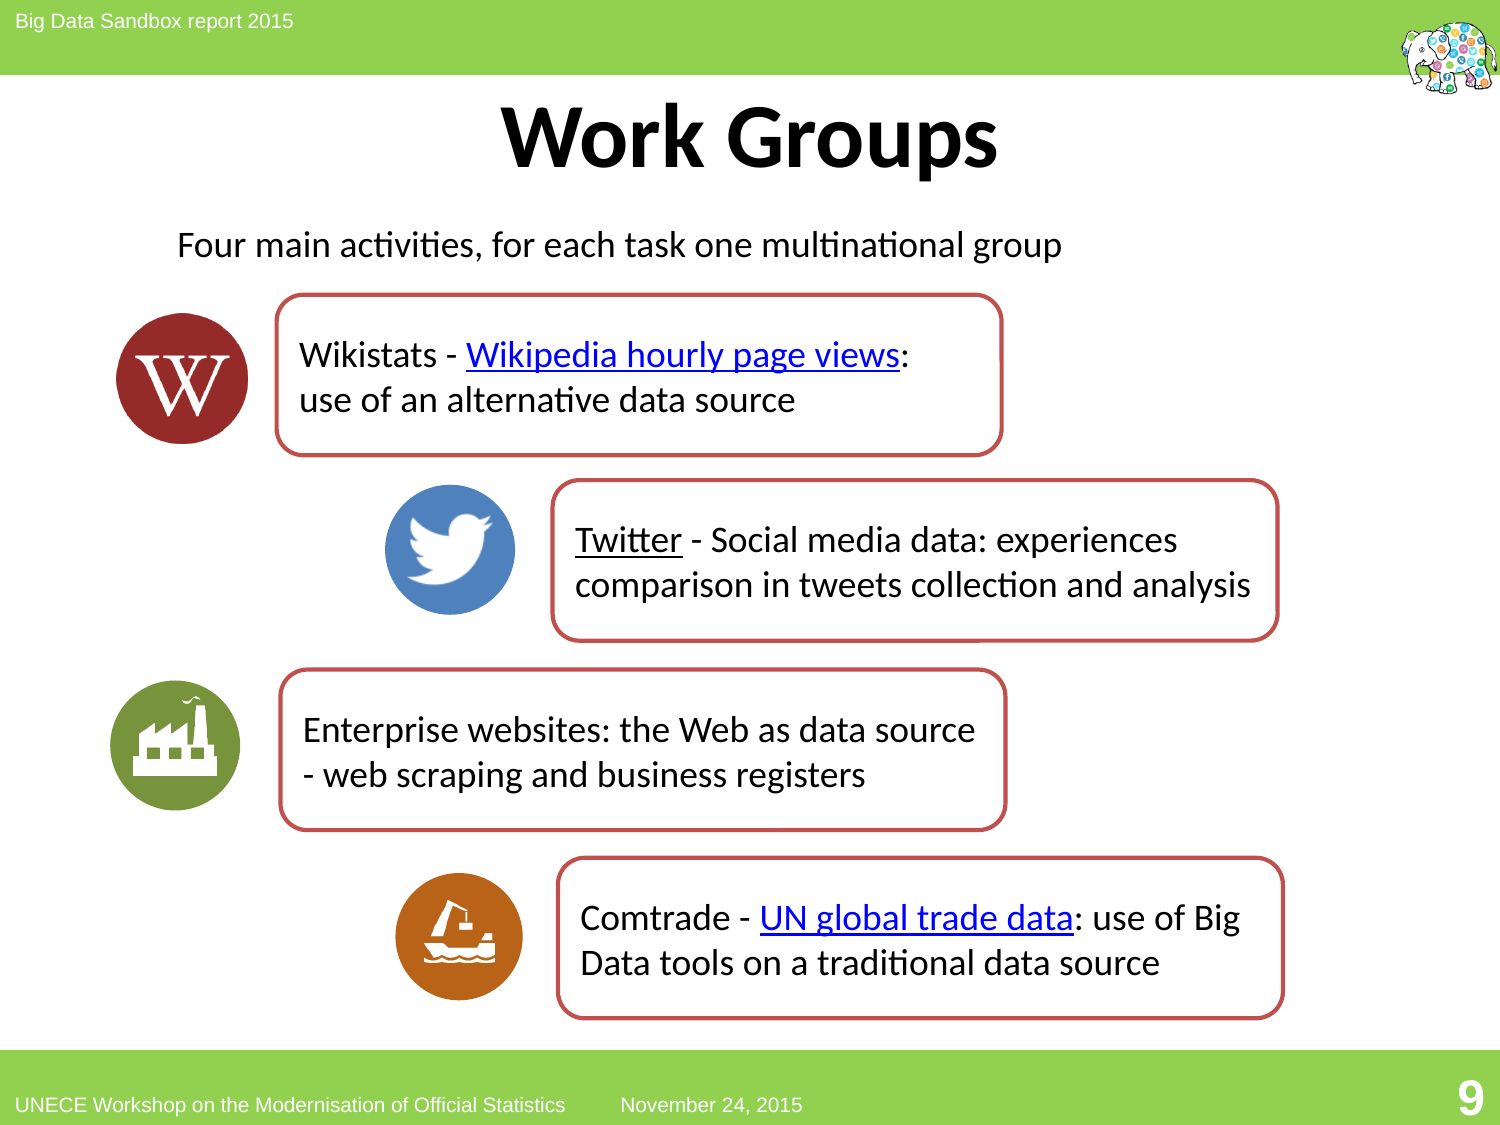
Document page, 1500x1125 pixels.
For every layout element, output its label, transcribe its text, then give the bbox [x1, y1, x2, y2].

text_box Enterprise websites: the Web as data source - web scraping and business registers [278, 667, 1008, 833]
text_box Wikistats - Wikipedia hourly page views: use of an alternative data source [274, 292, 1004, 458]
picture [1388, 15, 1500, 96]
picture [116, 312, 248, 445]
text_box Four main activities, for each task one multinational group [162, 212, 1113, 273]
text_box Twitter - Social media data: experiences comparison in tweets collection and analysis [550, 478, 1280, 643]
title Work Groups [75, 37, 1425, 225]
slide_number 9 [1388, 1058, 1500, 1125]
picture [395, 872, 523, 1001]
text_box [384, 484, 516, 615]
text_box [109, 680, 241, 811]
text_box Comtrade - UN global trade data: use of Big Data tools on a traditional data source [555, 855, 1286, 1021]
